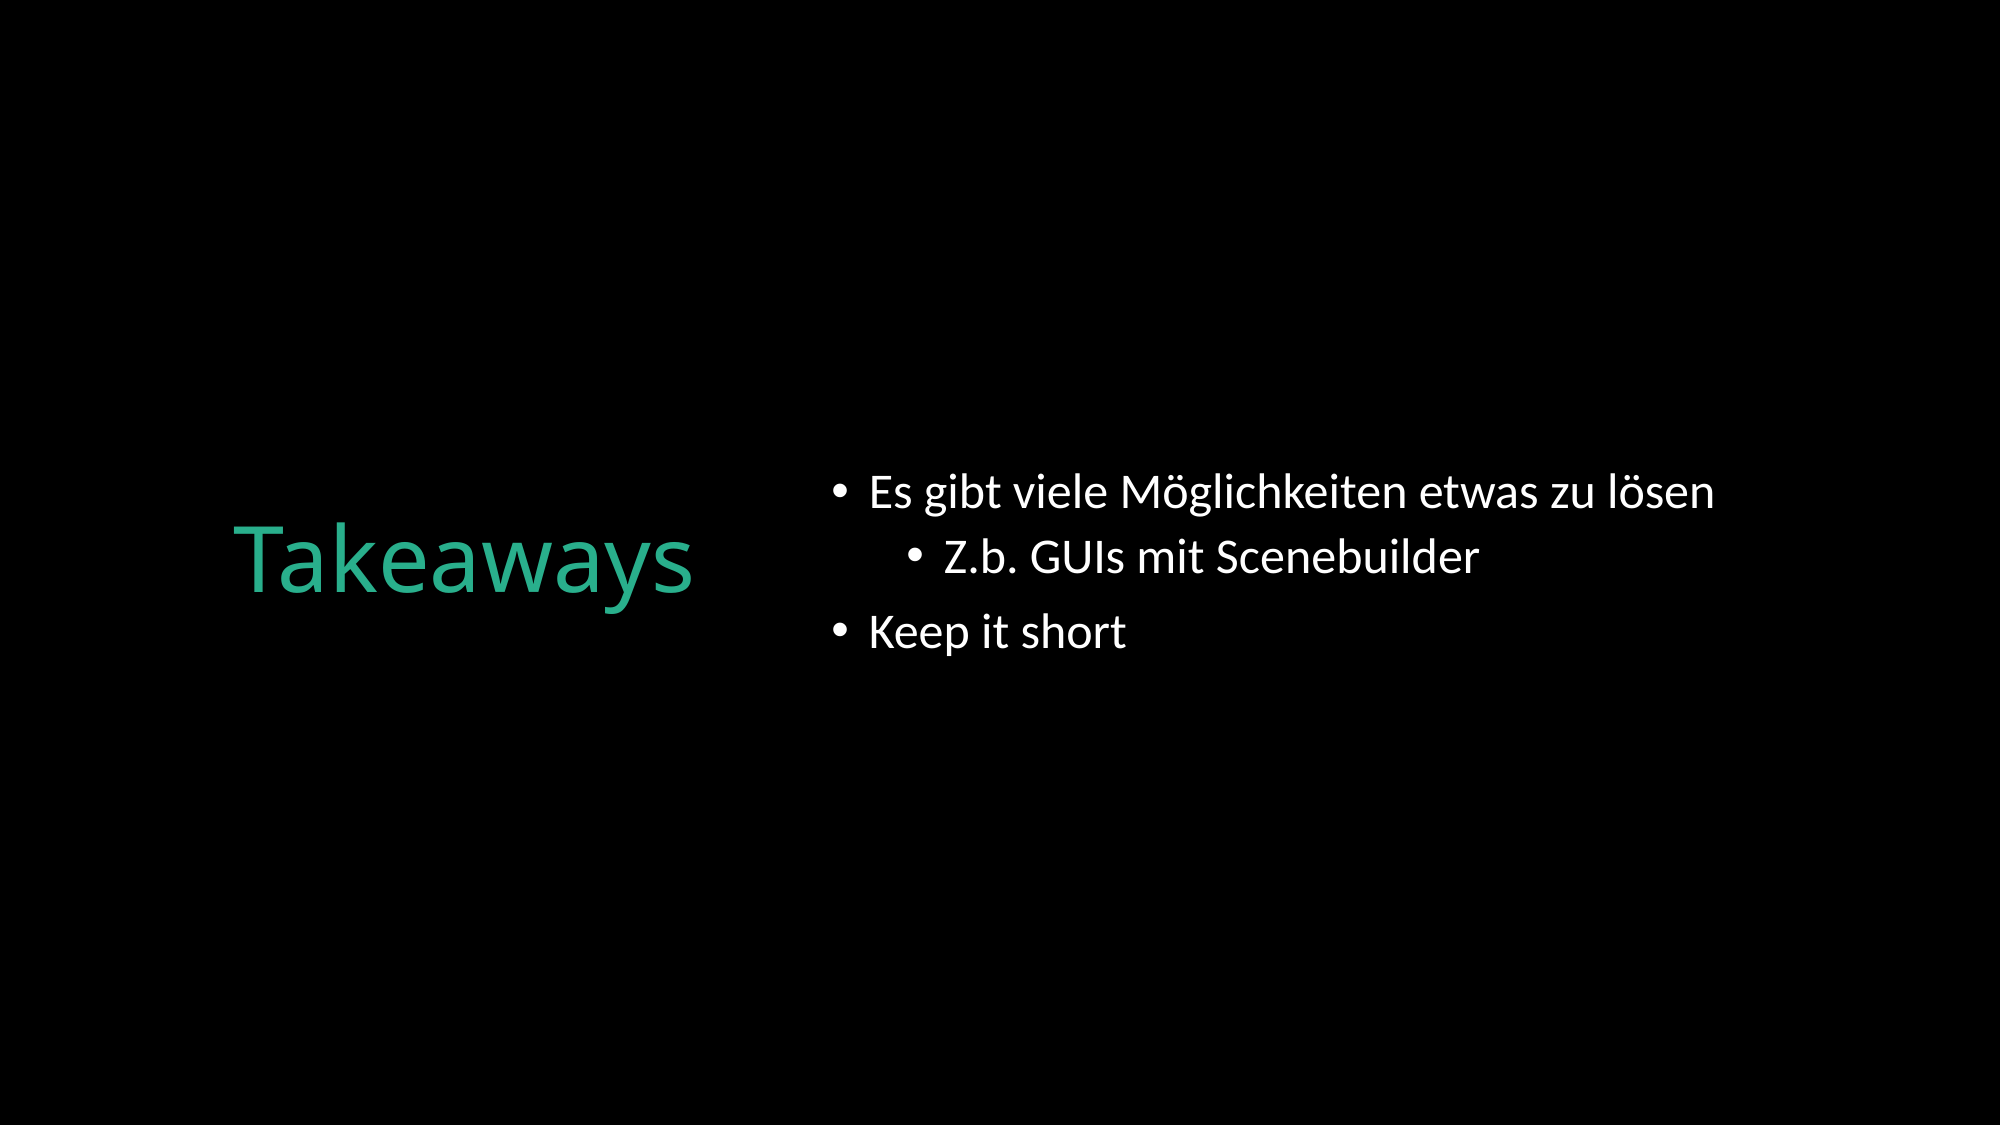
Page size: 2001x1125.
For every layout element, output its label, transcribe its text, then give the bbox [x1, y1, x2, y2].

list Es gibt viele Möglichkeiten etwas zu lösen Z.b. GUIs mit Scenebuilder Keep it short [816, 158, 1863, 967]
title Takeaways [137, 158, 711, 967]
